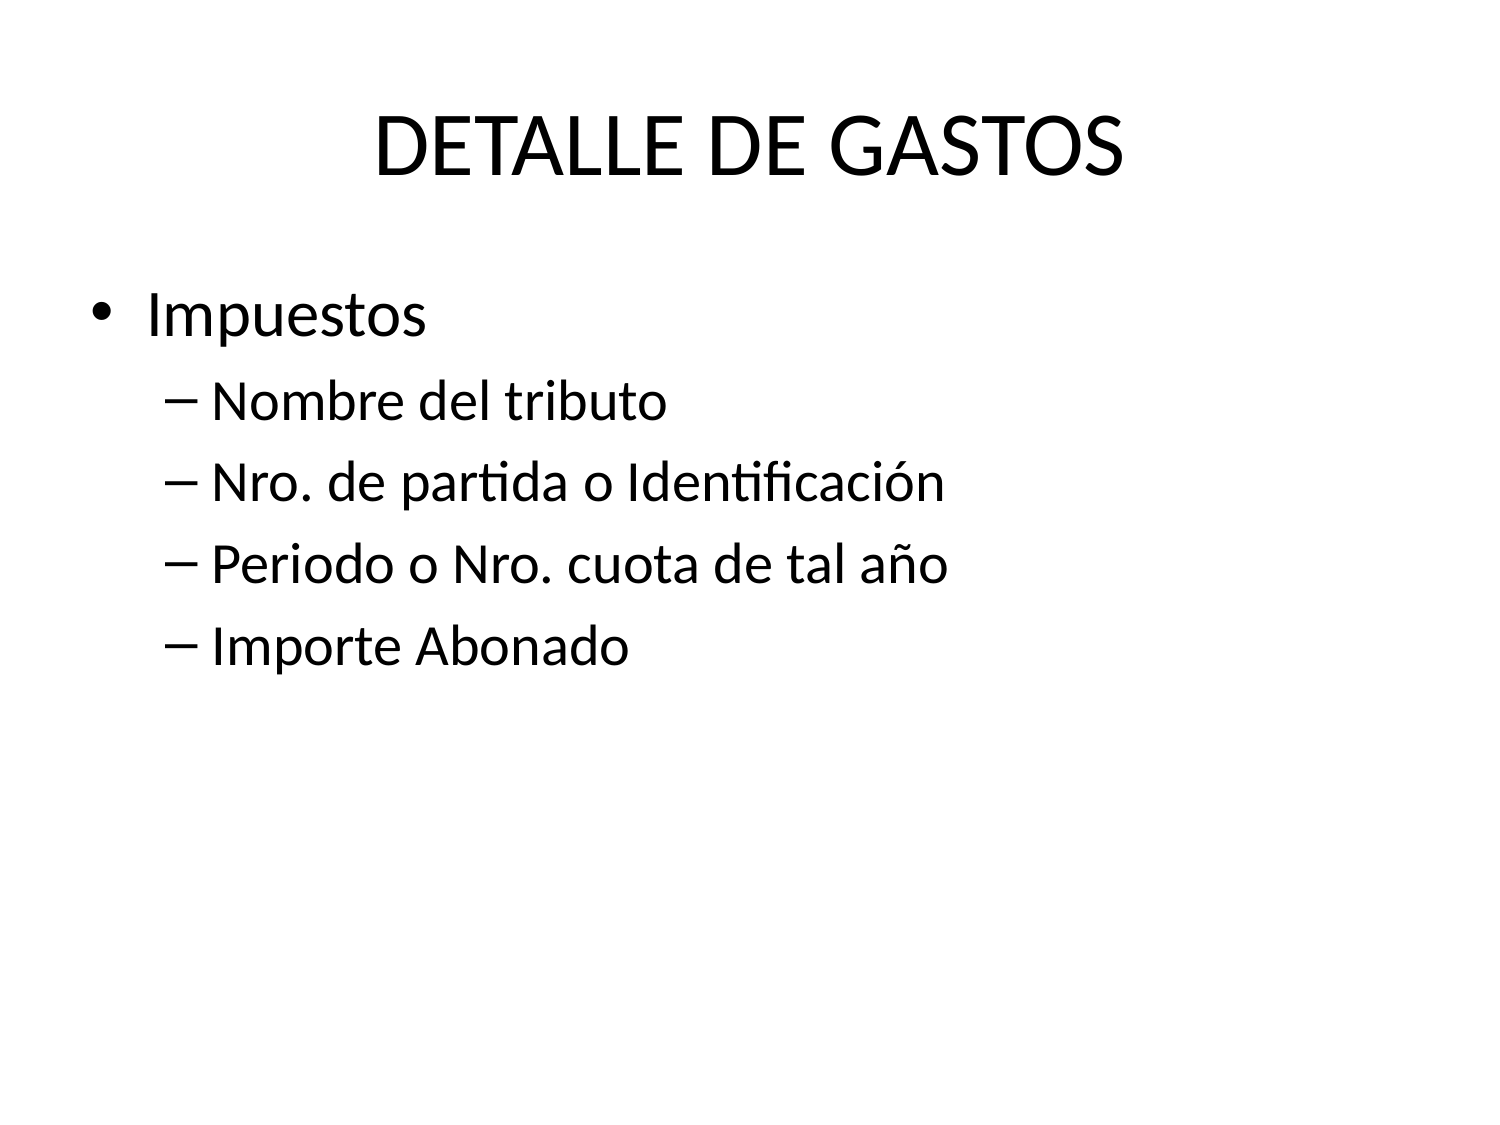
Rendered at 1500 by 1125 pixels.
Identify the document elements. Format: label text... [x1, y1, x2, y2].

title DETALLE DE GASTOS [75, 45, 1425, 233]
list Impuestos Nombre del tributo Nro. de partida o Identificación Periodo o Nro. cuota de tal año Importe Abonado [75, 262, 1425, 1005]
